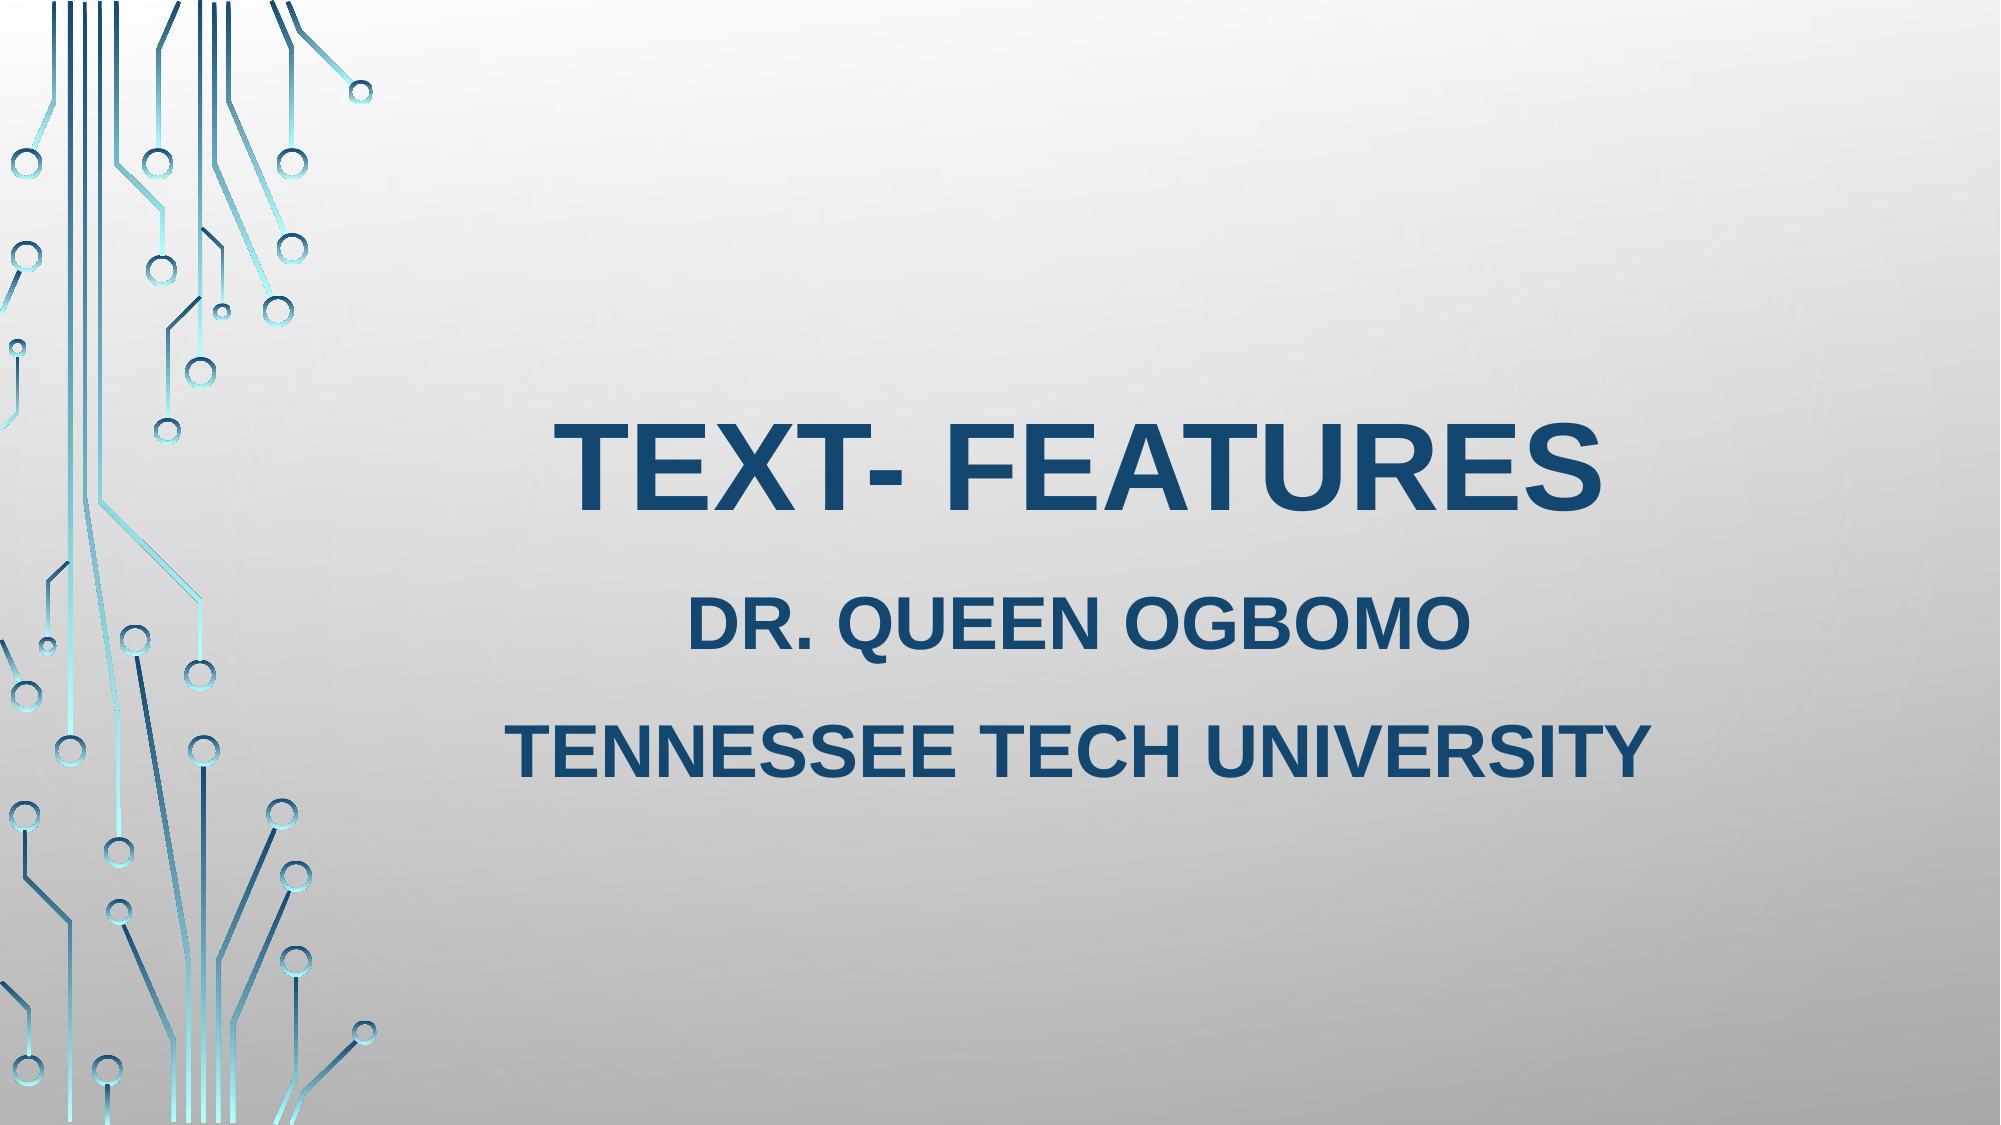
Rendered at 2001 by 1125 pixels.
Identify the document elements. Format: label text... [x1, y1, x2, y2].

subtitle Text- Features Dr. Queen Ogbomo Tennessee Tech University [274, 347, 1886, 924]
